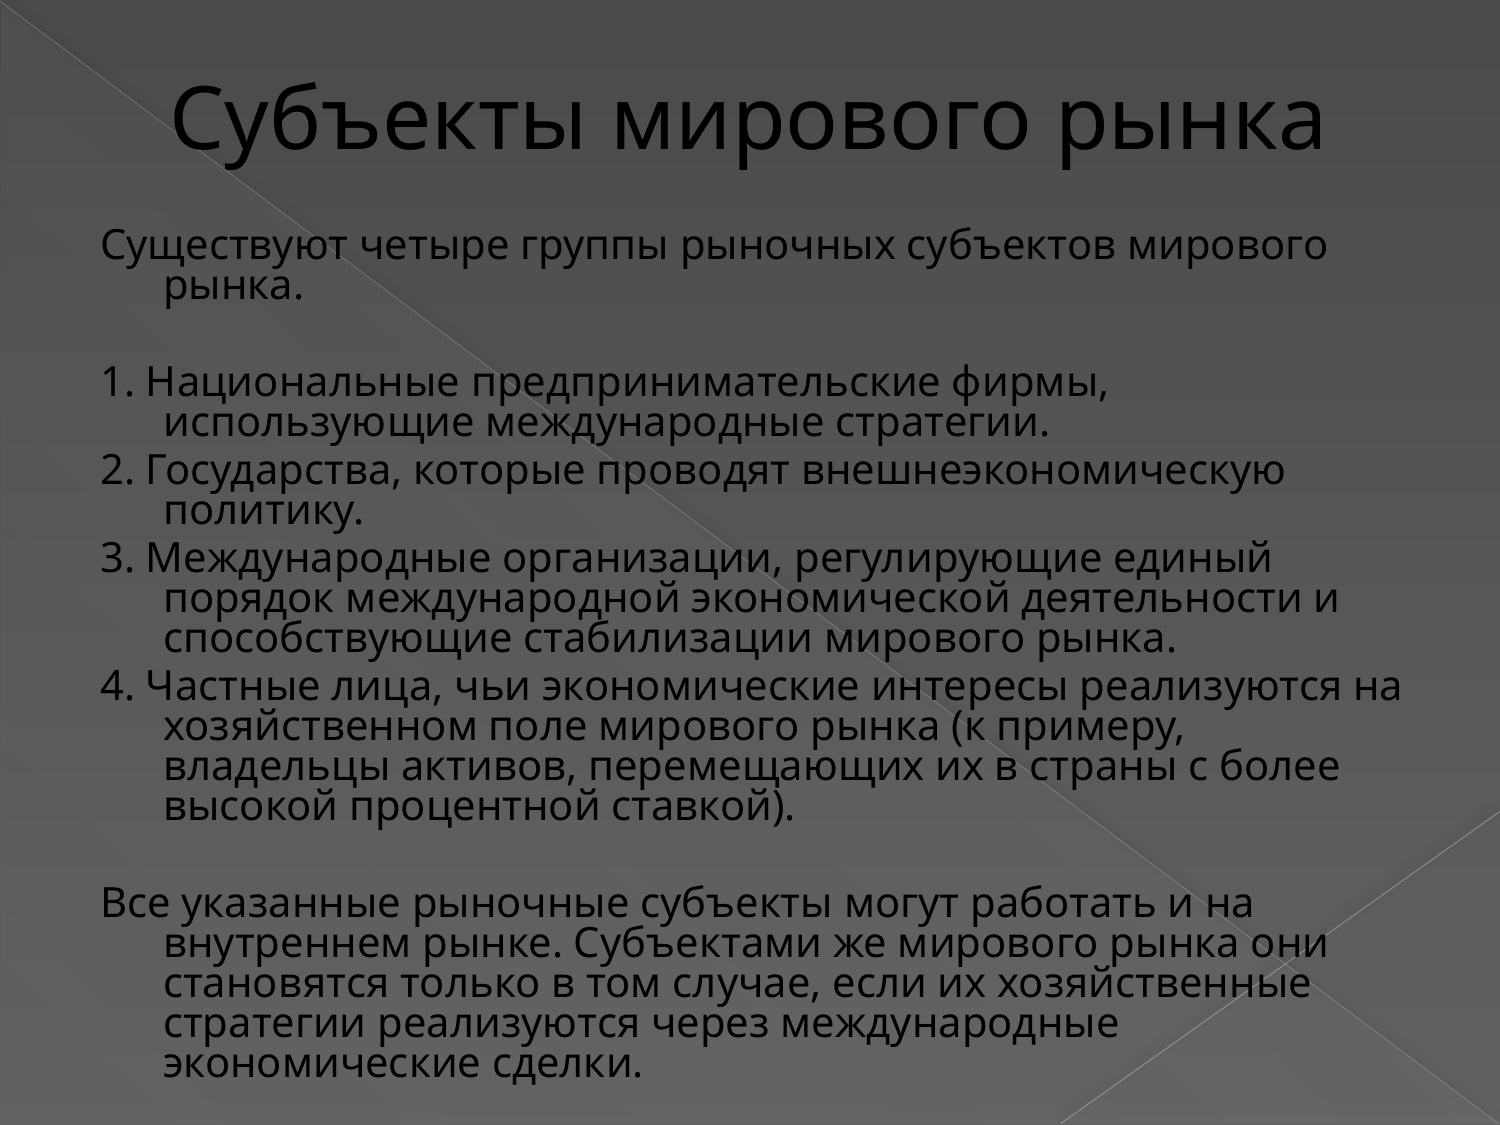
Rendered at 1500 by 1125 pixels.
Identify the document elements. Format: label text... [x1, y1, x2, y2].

title Субъекты мирового рынка [75, 45, 1425, 185]
list Существуют четыре группы рыночных субъектов мирового рынка. 1. Национальные предпринимательские фирмы, использующие международные стратегии. 2. Государства, которые проводят внешнеэкономическую политику. 3. Международные организации, регулирующие единый порядок международной экономической деятельности и способствующие стабилизации мирового рынка. 4. Частные лица, чьи экономические интересы реализуются на хозяйственном поле мирового рынка (к примеру, владельцы активов, перемещающих их в страны с более высокой процентной ставкой). Все указанные рыночные субъекты могут работать и на внутреннем рынке. Субъектами же мирового рынка они становятся только в том случае, если их хозяйственные стратегии реализуются через международные экономические сделки. [75, 220, 1425, 1125]
